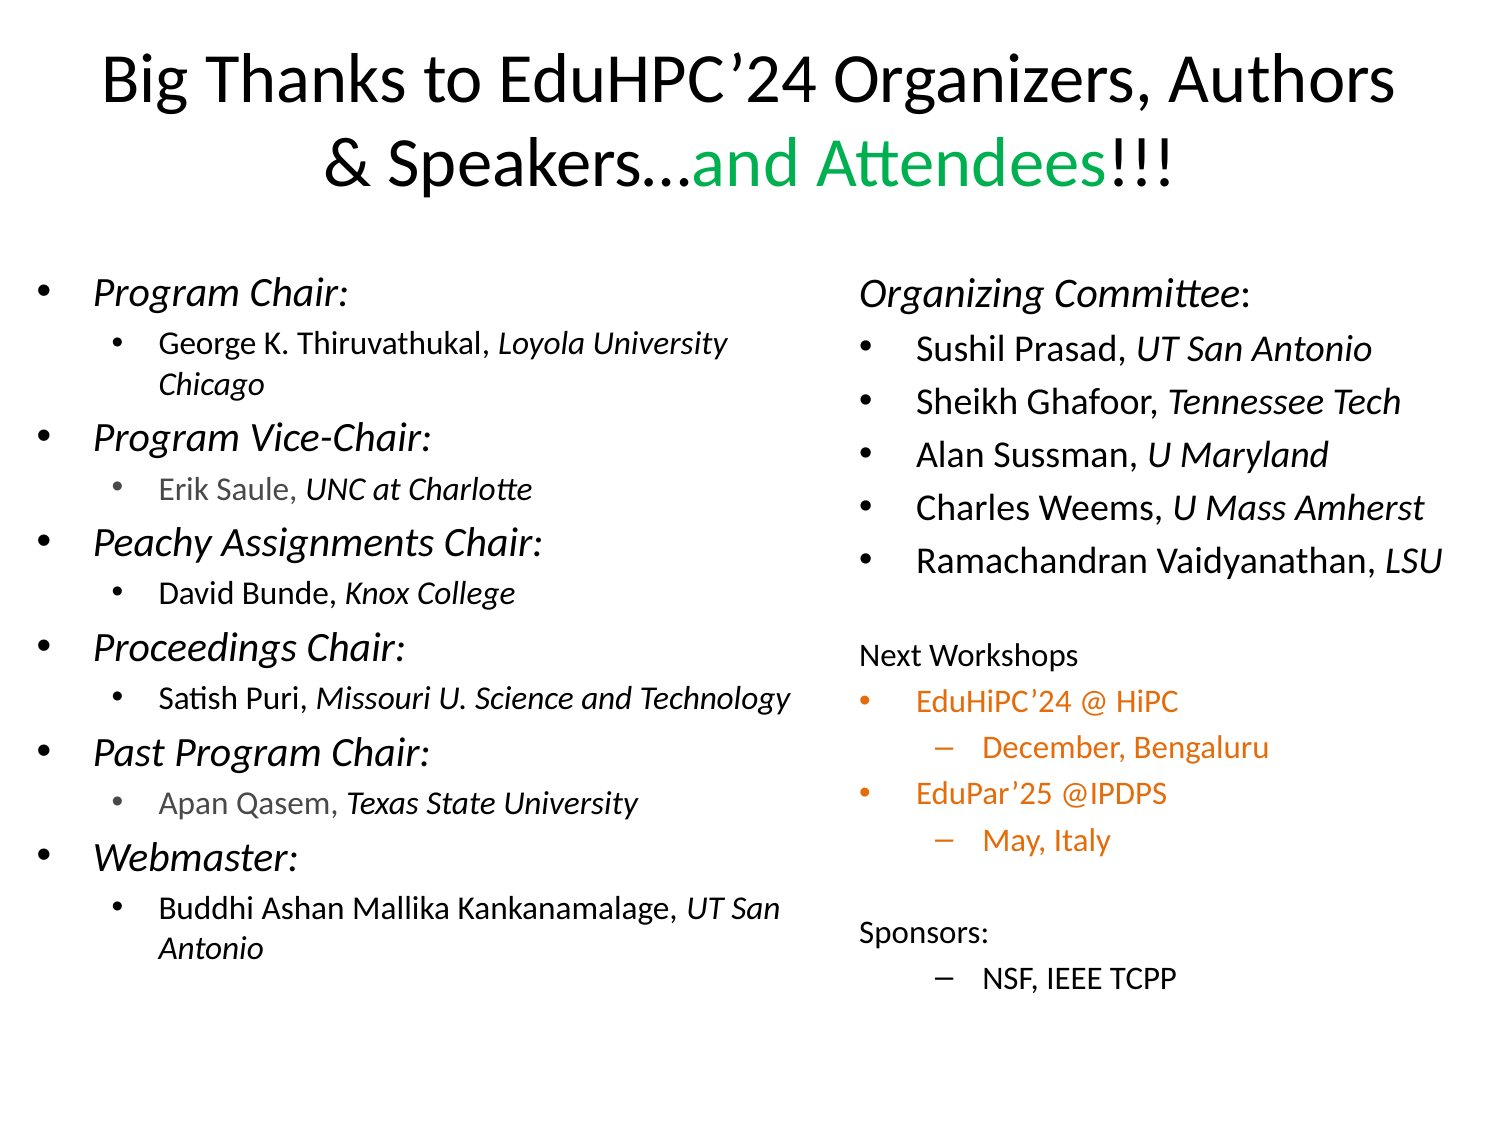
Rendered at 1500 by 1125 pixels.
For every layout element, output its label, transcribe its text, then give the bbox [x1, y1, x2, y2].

list Program Chair: George K. Thiruvathukal, Loyola University Chicago Program Vice-Chair: Erik Saule, UNC at Charlotte Peachy Assignments Chair: David Bunde, Knox College Proceedings Chair: Satish Puri, Missouri U. Science and Technology Past Program Chair: Apan Qasem, Texas State University Webmaster: Buddhi Ashan Mallika Kankanamalage, UT San Antonio [21, 257, 845, 1086]
text_box Organizing Committee: Sushil Prasad, UT San Antonio Sheikh Ghafoor, Tennessee Tech Alan Sussman, U Maryland Charles Weems, U Mass Amherst Ramachandran Vaidyanathan, LSU Next Workshops EduHiPC’24 @ HiPC December, Bengaluru EduPar’25 @IPDPS May, Italy Sponsors: NSF, IEEE TCPP [844, 257, 1487, 1026]
title Big Thanks to EduHPC’24 Organizers, Authors & Speakers…and Attendees!!! [75, 22, 1425, 211]
